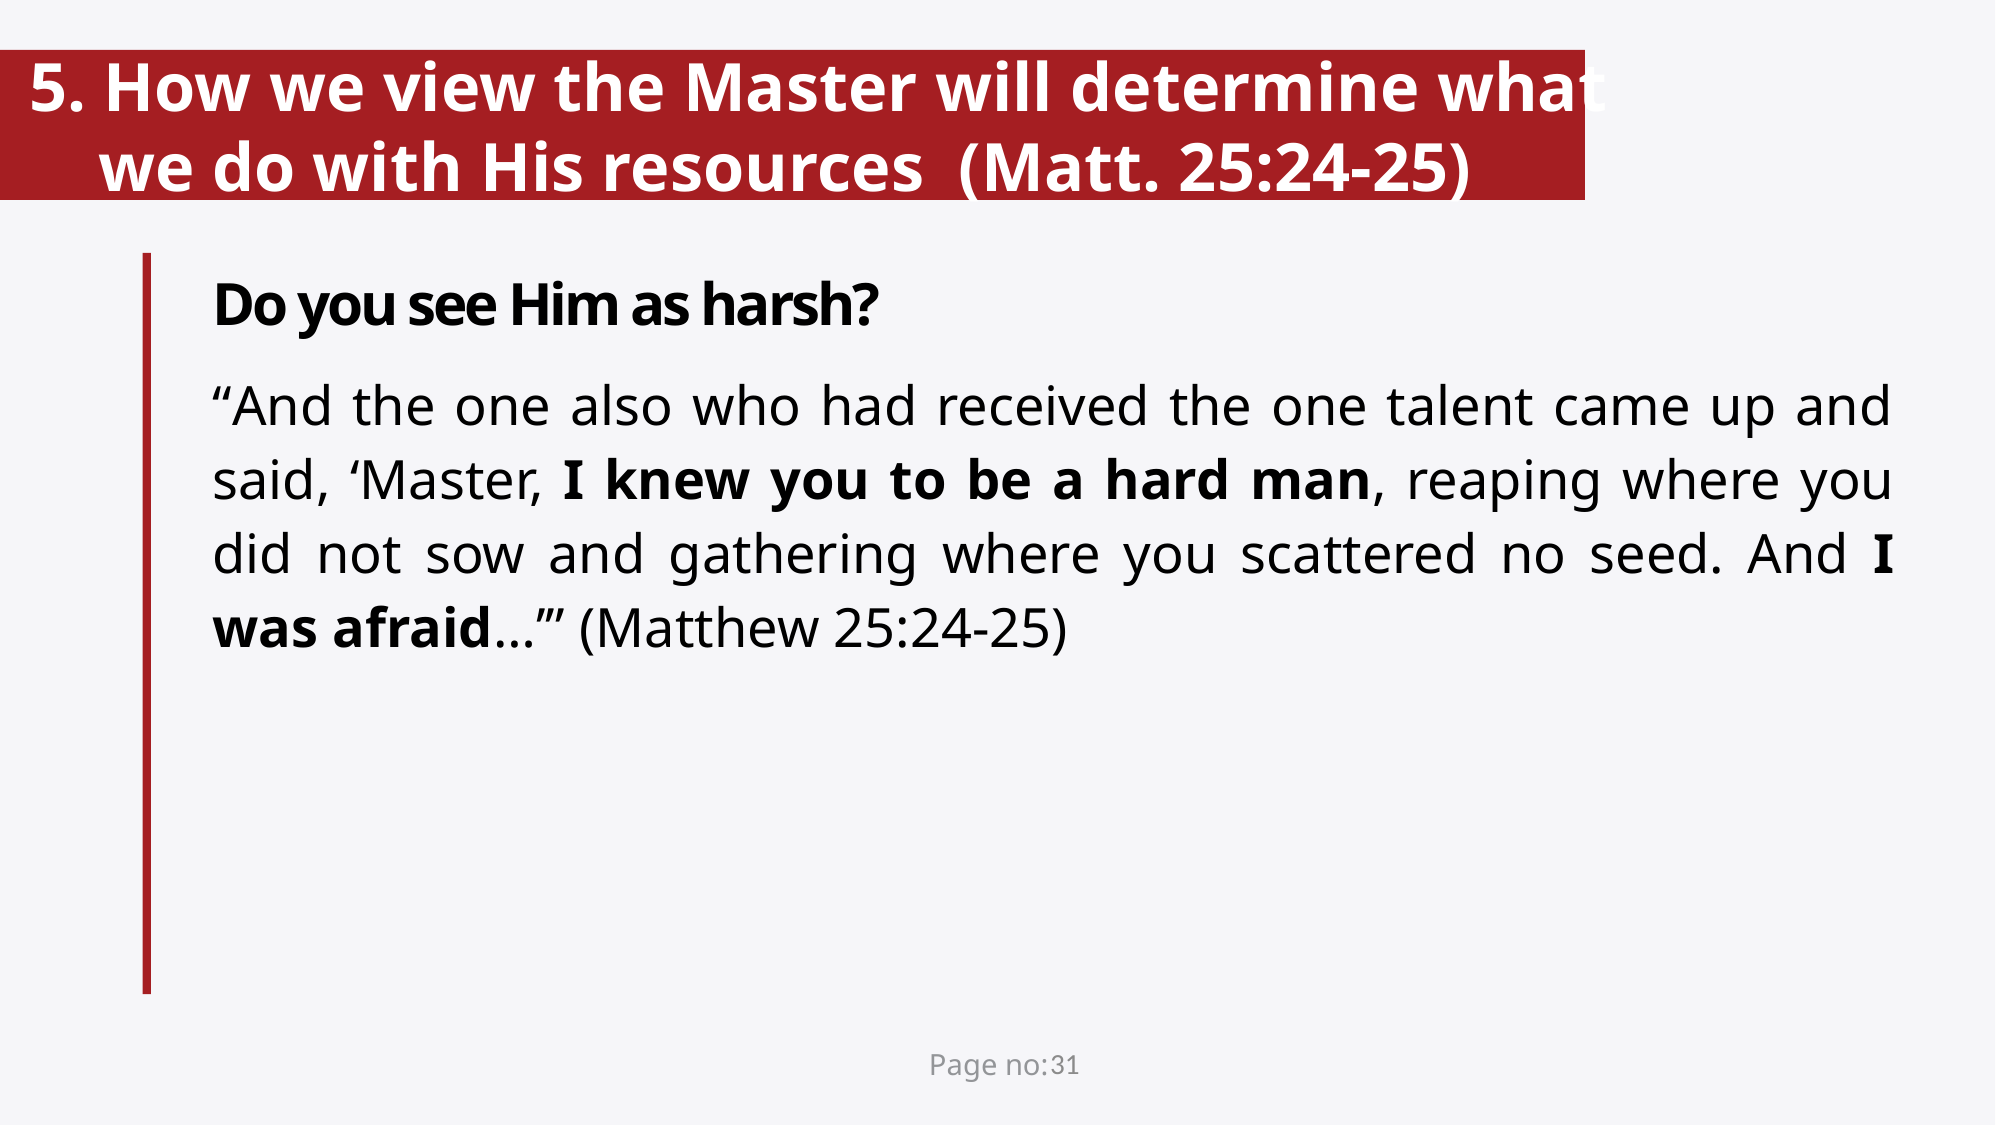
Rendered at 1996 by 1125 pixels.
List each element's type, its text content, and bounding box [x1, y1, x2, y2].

title 5. How we view the Master will determine what we do with His resources (Matt. 25:24-25) [14, 62, 1810, 188]
subtitle Do you see Him as harsh? “And the one also who had received the one talent came up and said, ‘Master, I knew you to be a hard man, reaping where you did not sow and gathering where you scattered no seed. And I was afraid…’” (Matthew 25:24-25) [197, 249, 1910, 1000]
